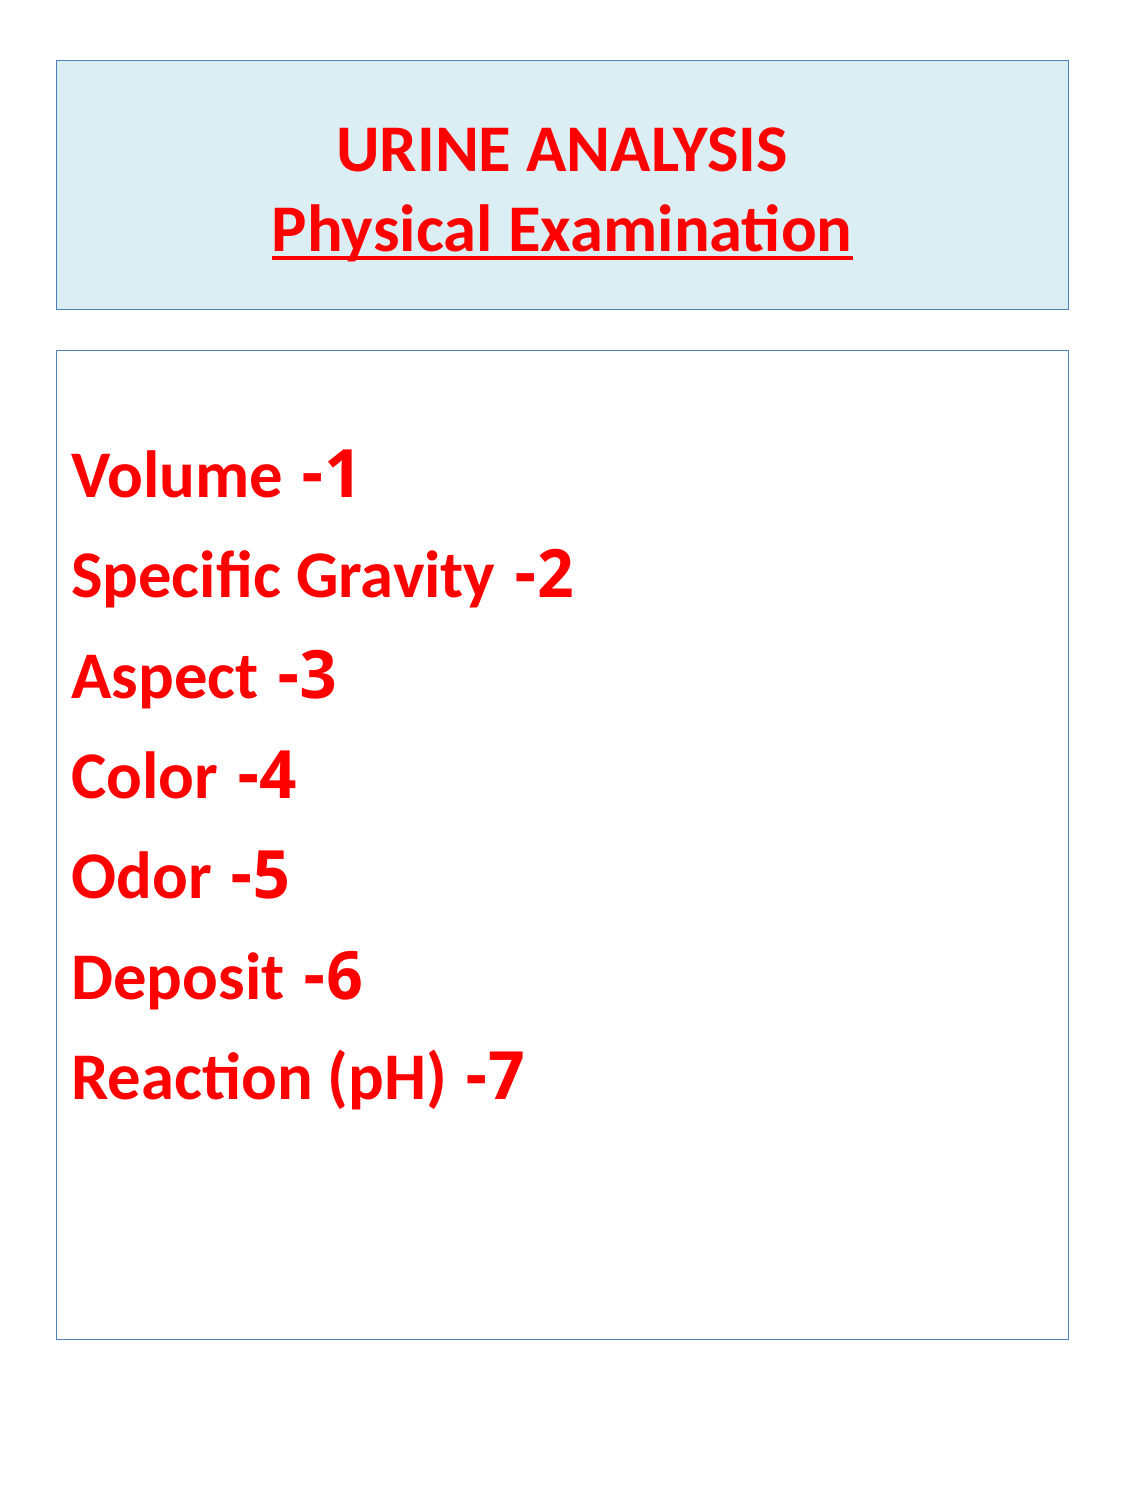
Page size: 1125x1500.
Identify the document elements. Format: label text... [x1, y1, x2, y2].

list 1- Volume 2- Specific Gravity 3- Aspect 4- Color 5- Odor 6- Deposit 7- Reaction (pH) [56, 350, 1069, 1340]
title URINE ANALYSIS Physical Examination [56, 60, 1069, 310]
